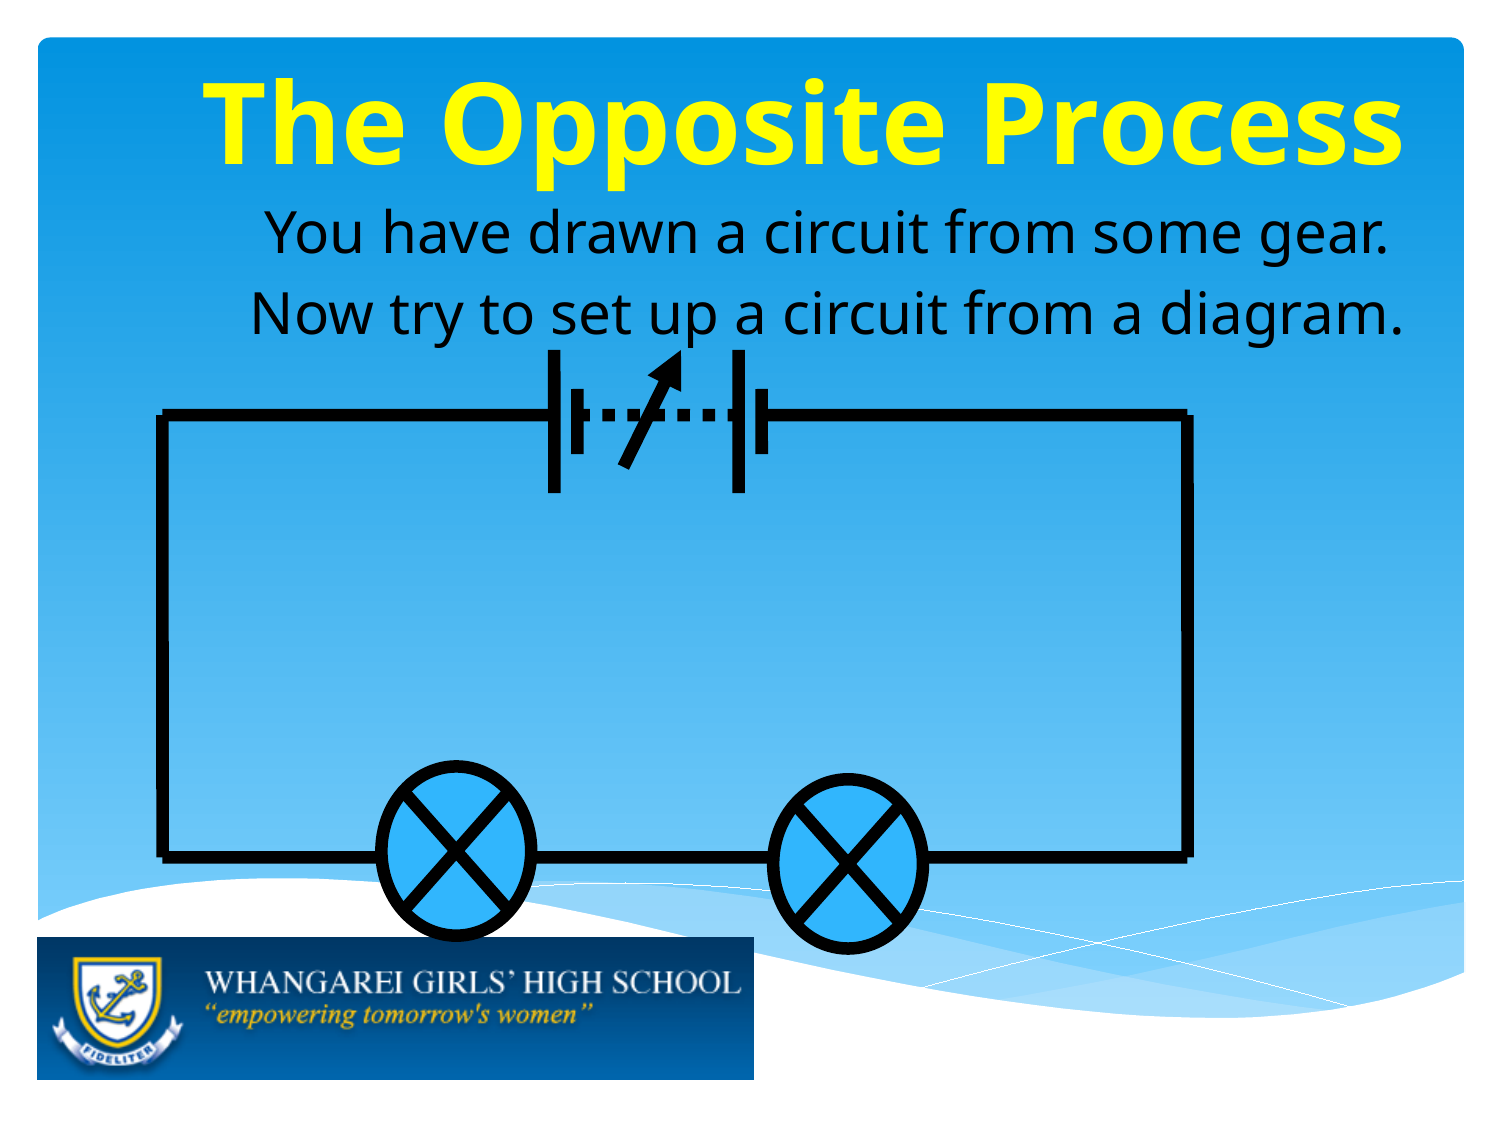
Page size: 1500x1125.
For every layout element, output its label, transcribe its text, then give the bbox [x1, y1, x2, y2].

text_box The Opposite Process [199, 37, 1412, 188]
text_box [162, 349, 1188, 949]
picture [37, 937, 754, 1080]
text_box You have drawn a circuit from some gear. Now try to set up a circuit from a diagram. [218, 187, 1447, 958]
